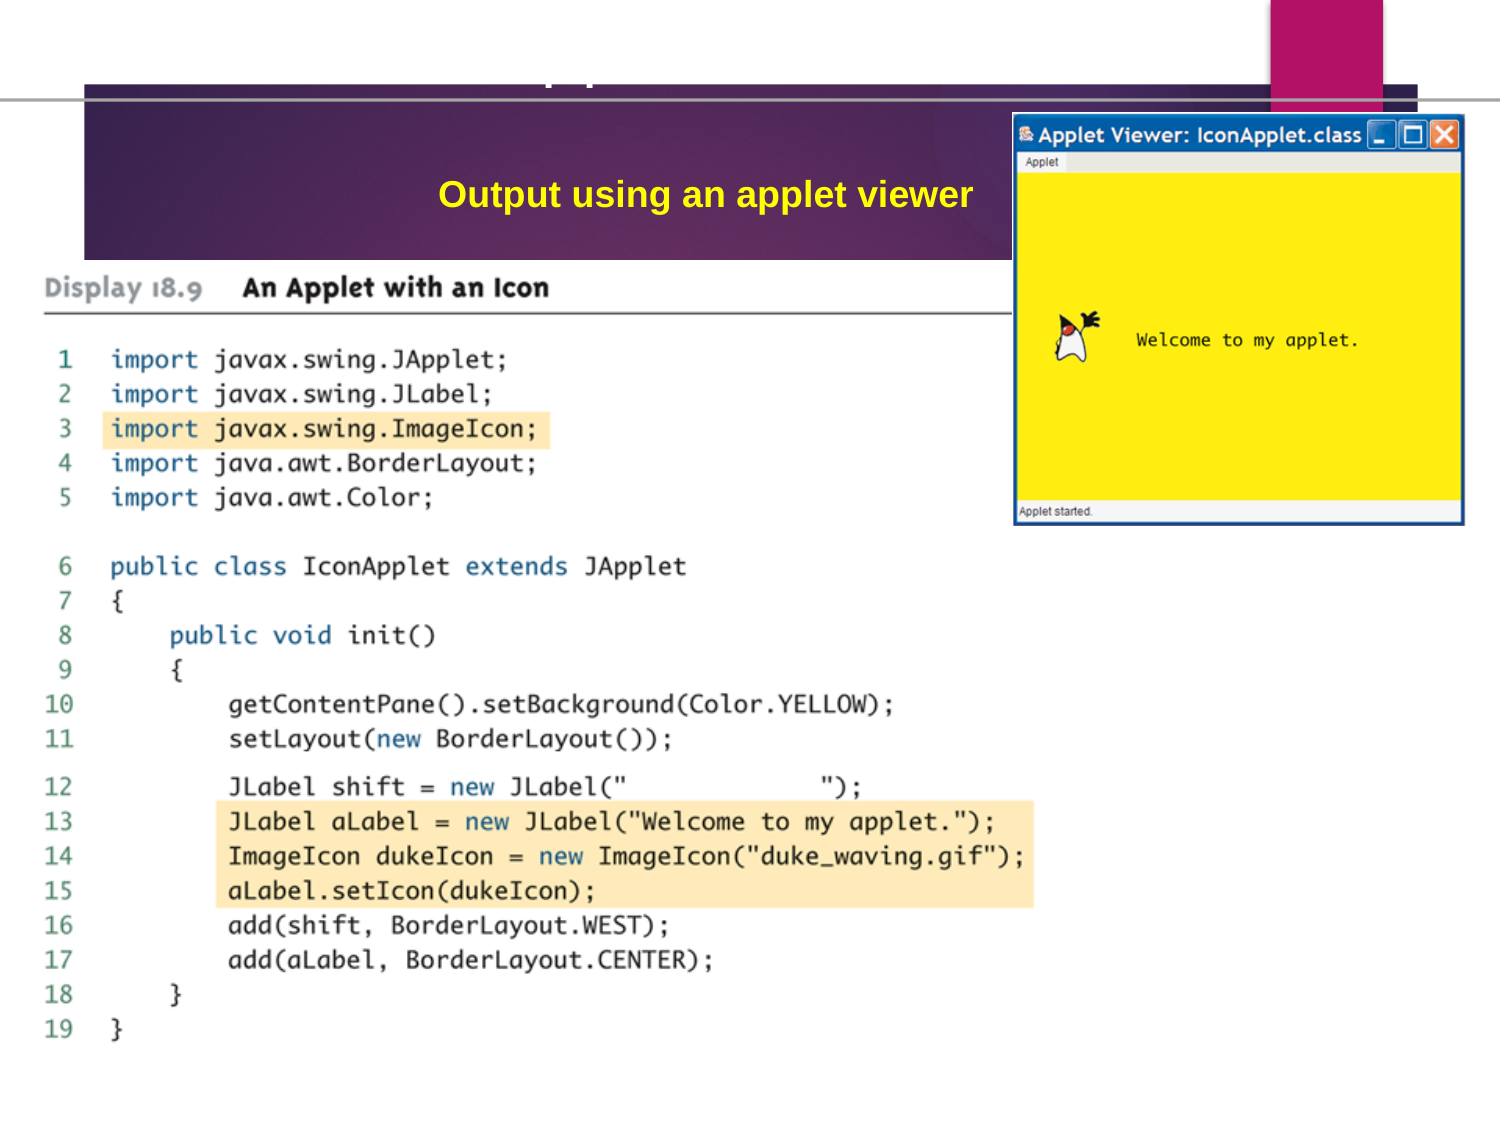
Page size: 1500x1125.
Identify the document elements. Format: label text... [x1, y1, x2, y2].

picture [12, 112, 1467, 1063]
title An Applet with an Icon [0, 0, 1500, 93]
text_box Output using an applet viewer [423, 162, 990, 223]
